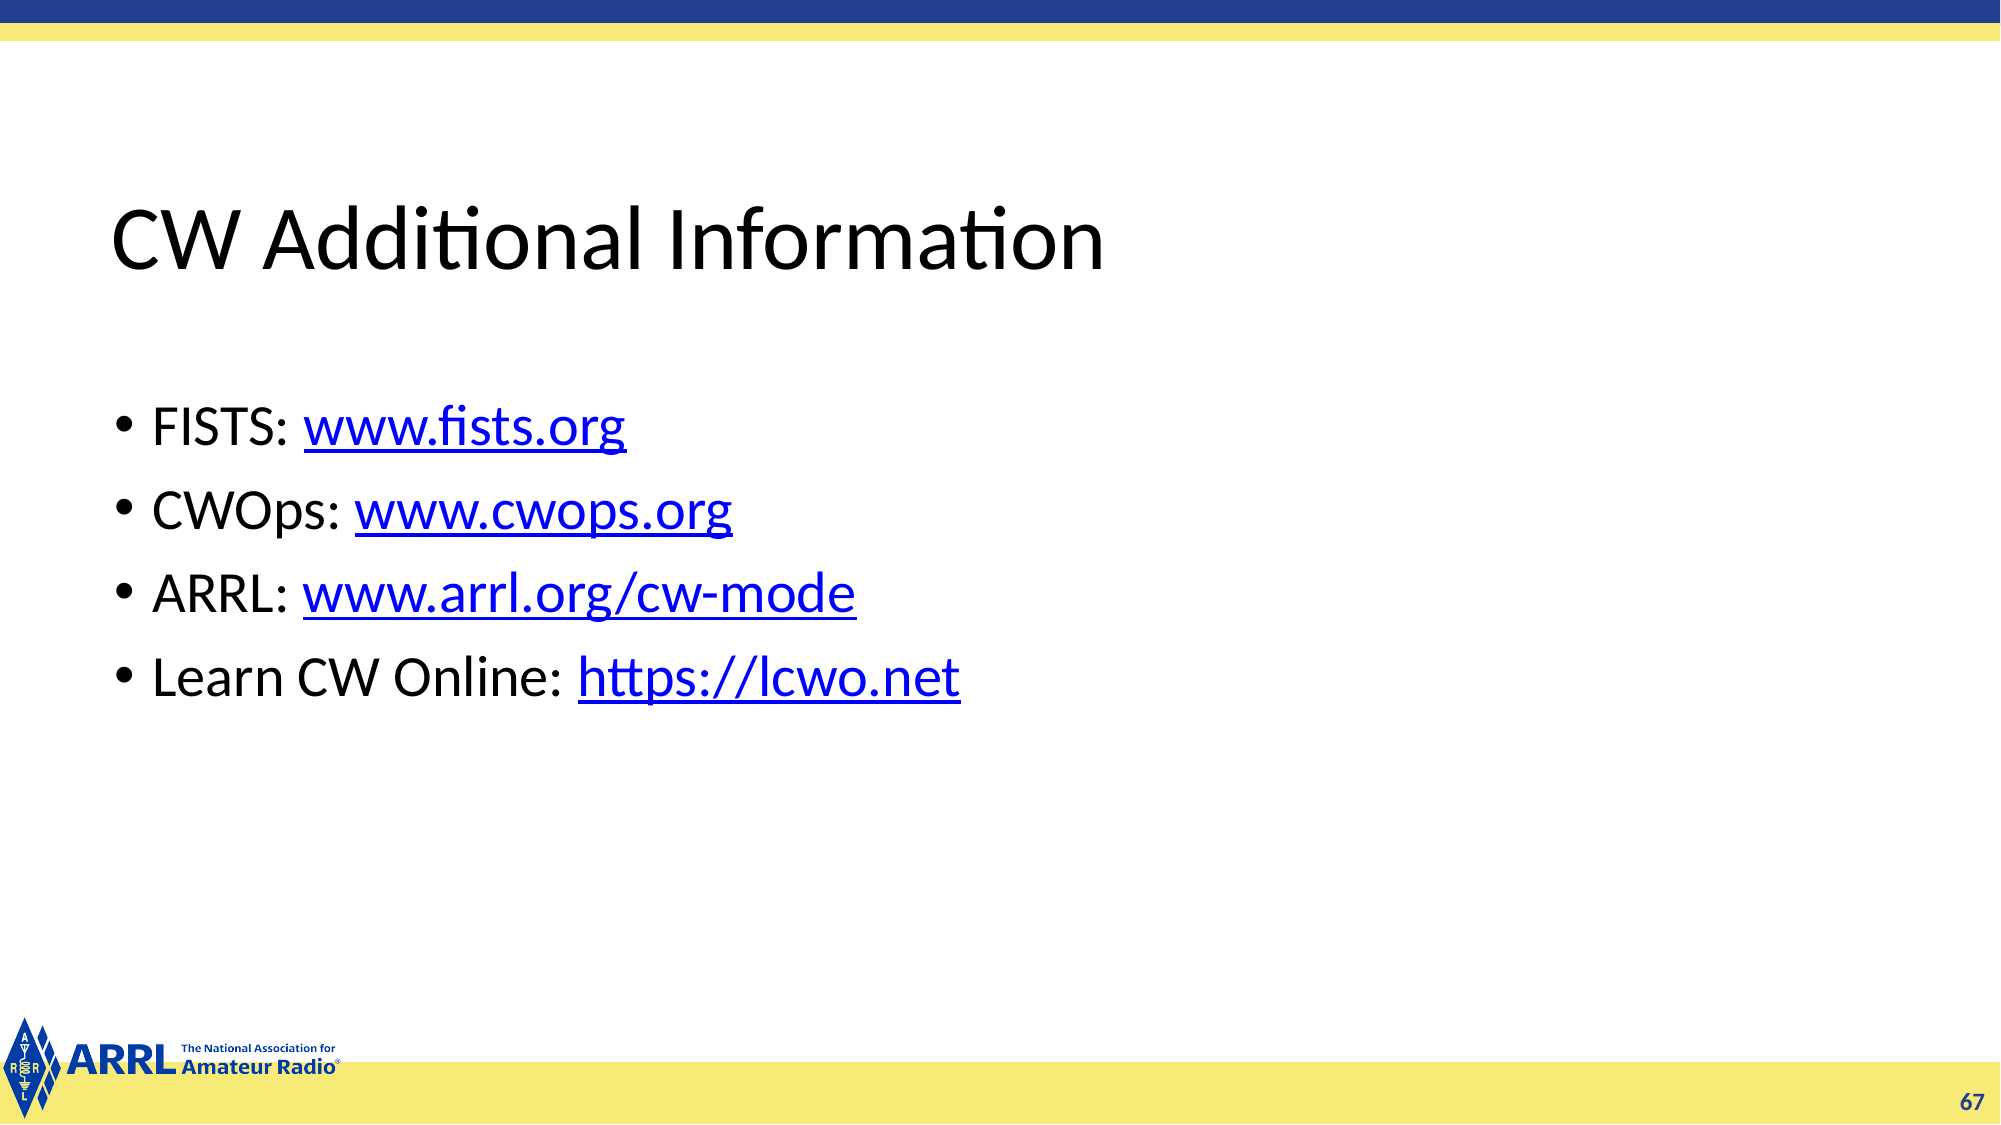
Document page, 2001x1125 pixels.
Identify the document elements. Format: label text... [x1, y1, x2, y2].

list FISTS: www.fists.org CWOps: www.cwops.org ARRL: www.arrl.org/cw-mode Learn CW Online: https://lcwo.net [99, 387, 1900, 1075]
title CW Additional Information [96, 182, 1897, 327]
picture [1, 1015, 342, 1121]
